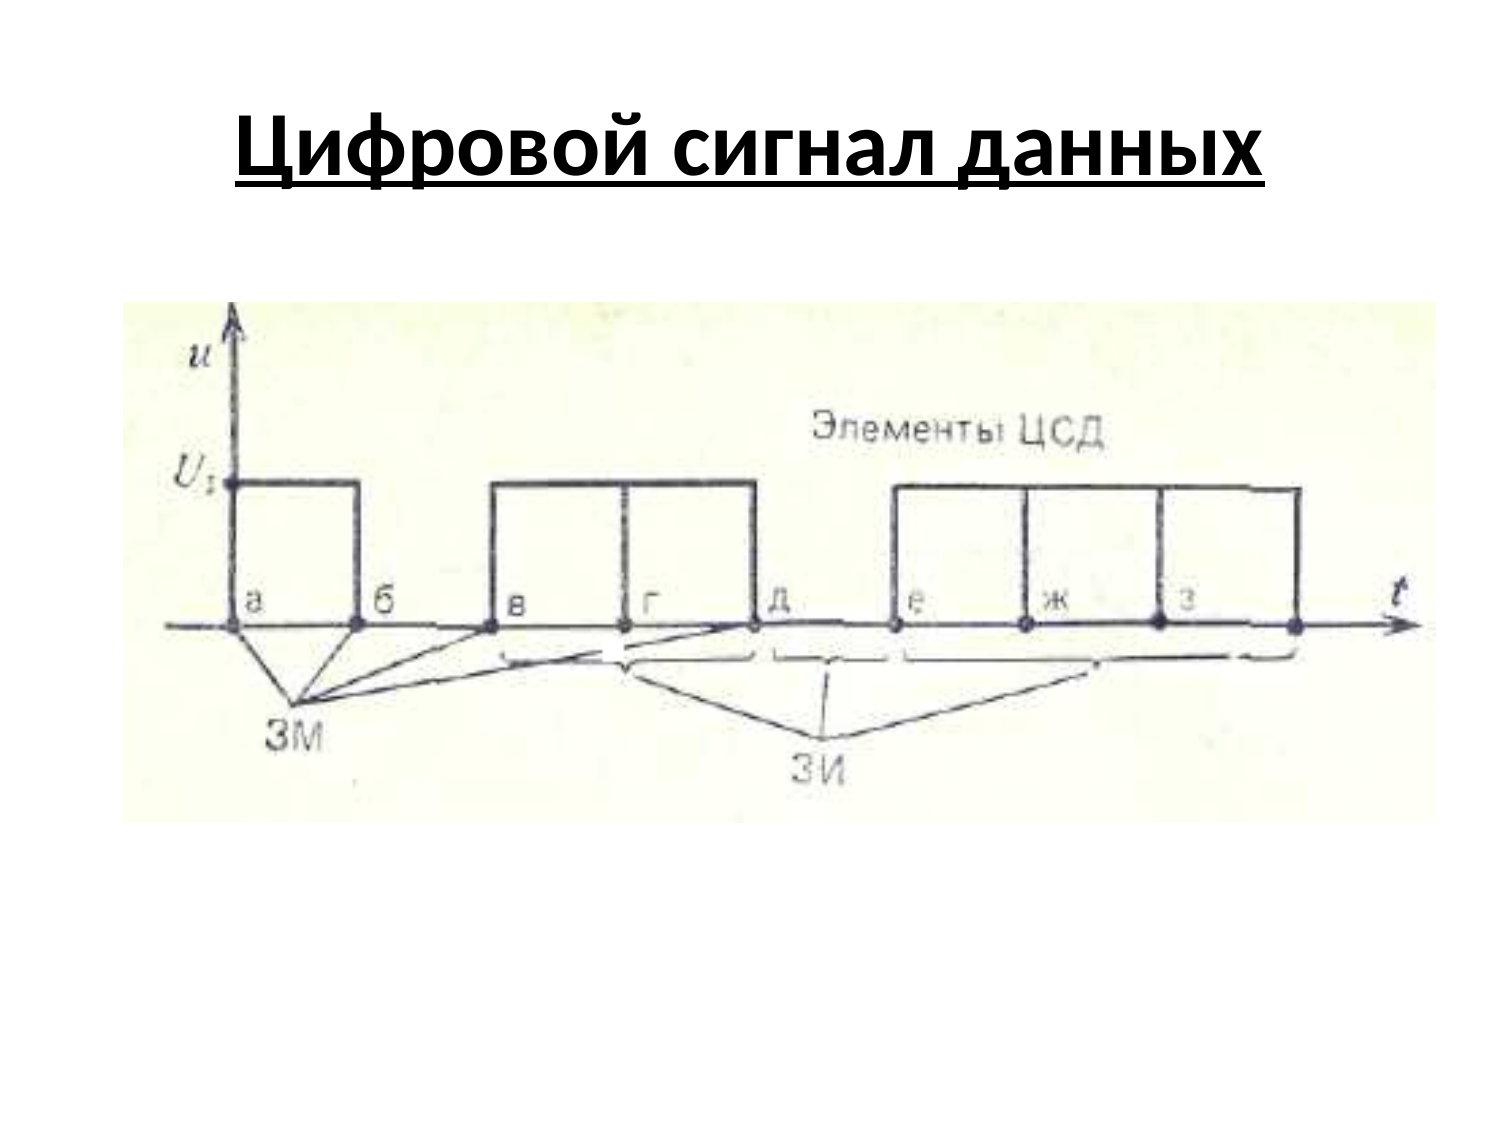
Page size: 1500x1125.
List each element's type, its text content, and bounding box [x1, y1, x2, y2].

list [123, 302, 1436, 823]
title Цифровой сигнал данных [75, 45, 1425, 233]
